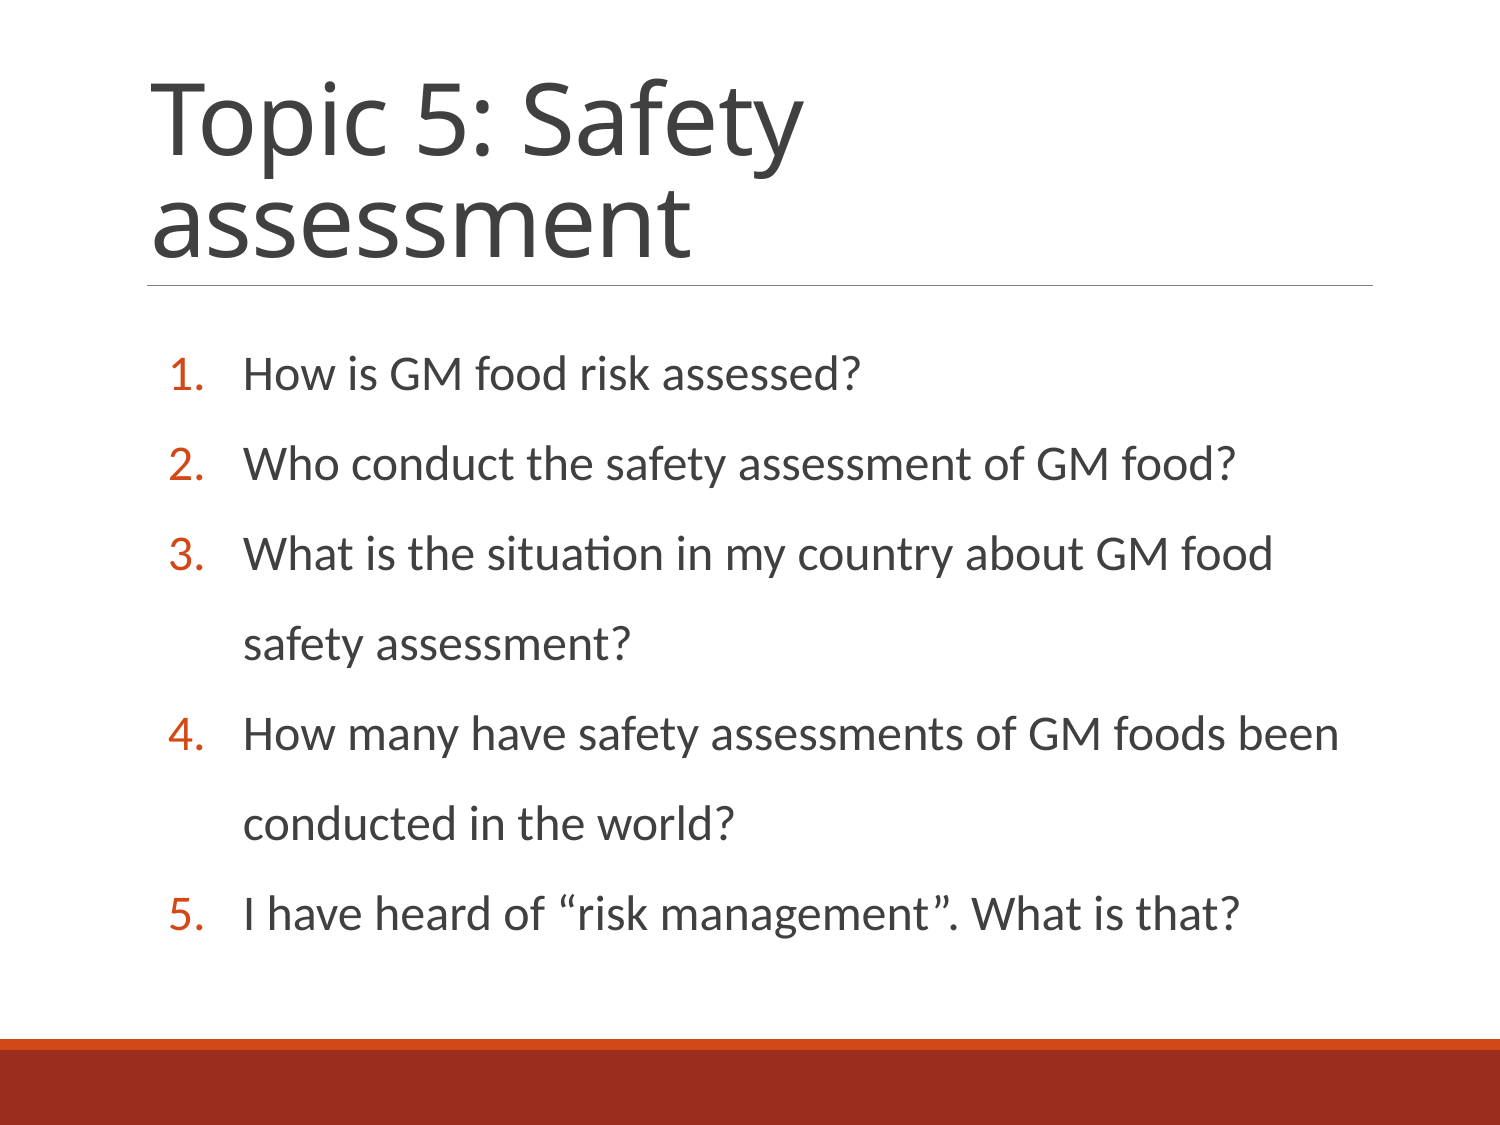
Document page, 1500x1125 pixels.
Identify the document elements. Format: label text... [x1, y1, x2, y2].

title Topic 5: Safety assessment [135, 47, 1373, 285]
list How is GM food risk assessed? Who conduct the safety assessment of GM food? What is the situation in my country about GM food safety assessment? How many have safety assessments of GM foods been conducted in the world? I have heard of “risk management”. What is that? [135, 302, 1350, 1004]
